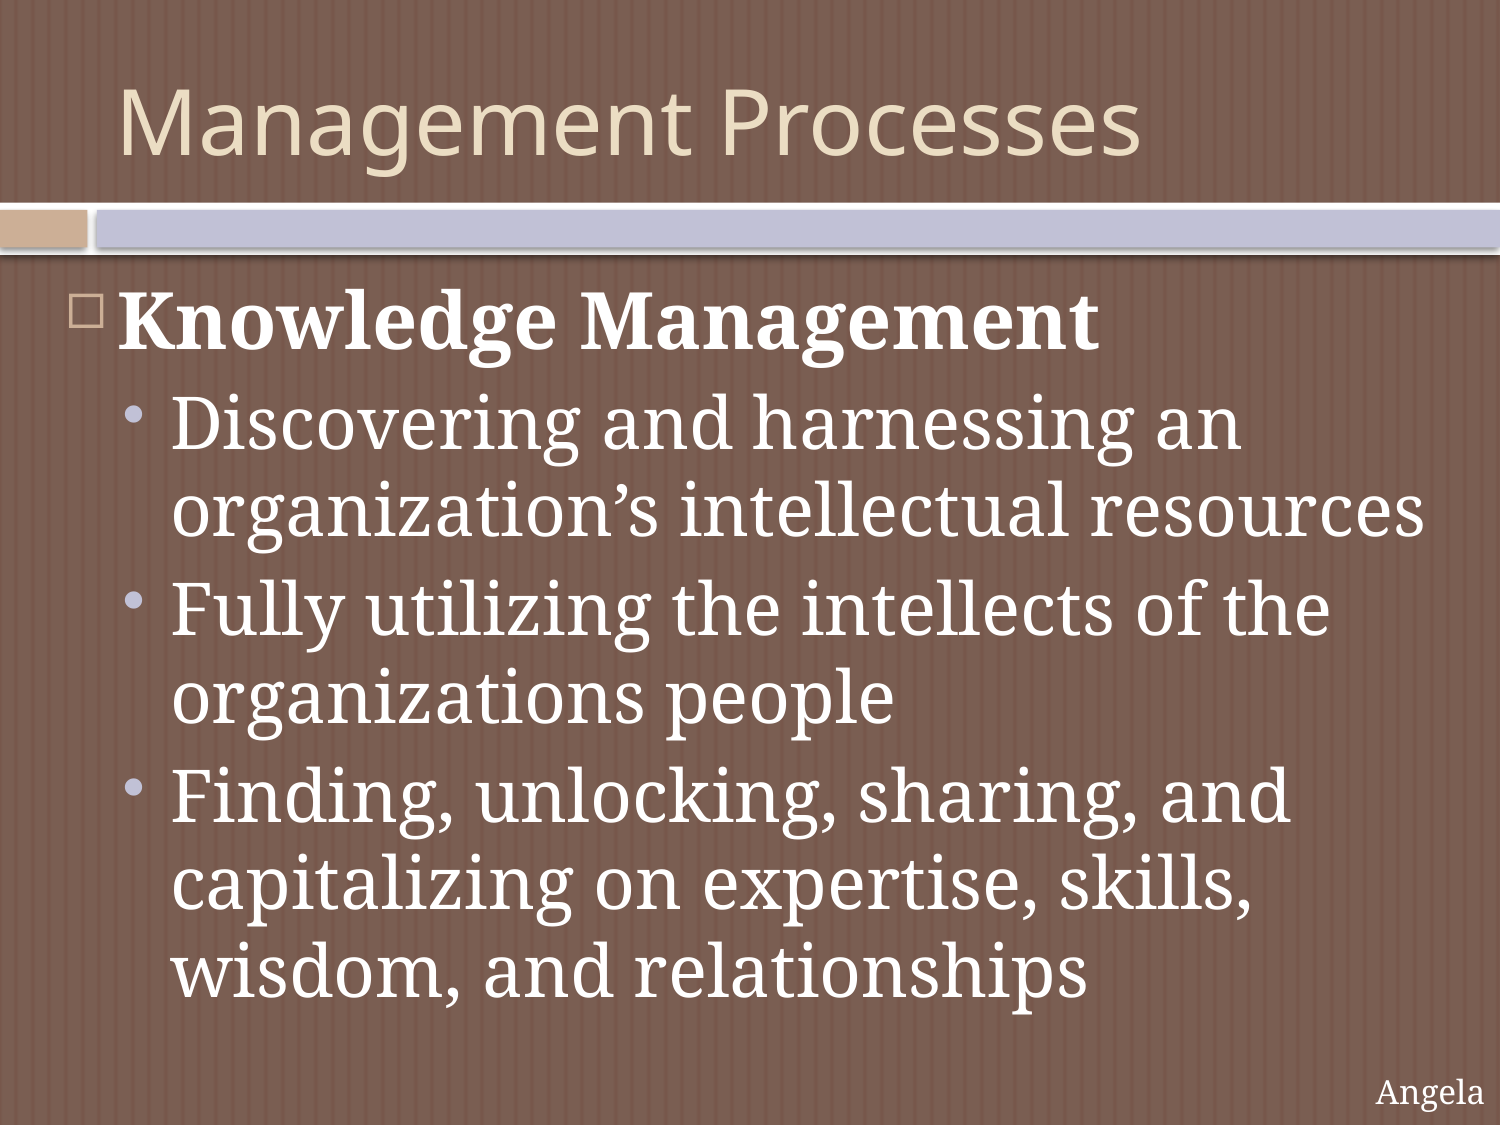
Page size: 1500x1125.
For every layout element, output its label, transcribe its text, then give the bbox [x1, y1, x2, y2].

text_box Angela [1175, 1064, 1500, 1119]
title Management Processes [100, 37, 1439, 201]
list Knowledge Management Discovering and harnessing an organization’s intellectual resources Fully utilizing the intellects of the organizations people Finding, unlocking, sharing, and capitalizing on expertise, skills, wisdom, and relationships [49, 262, 1463, 1088]
